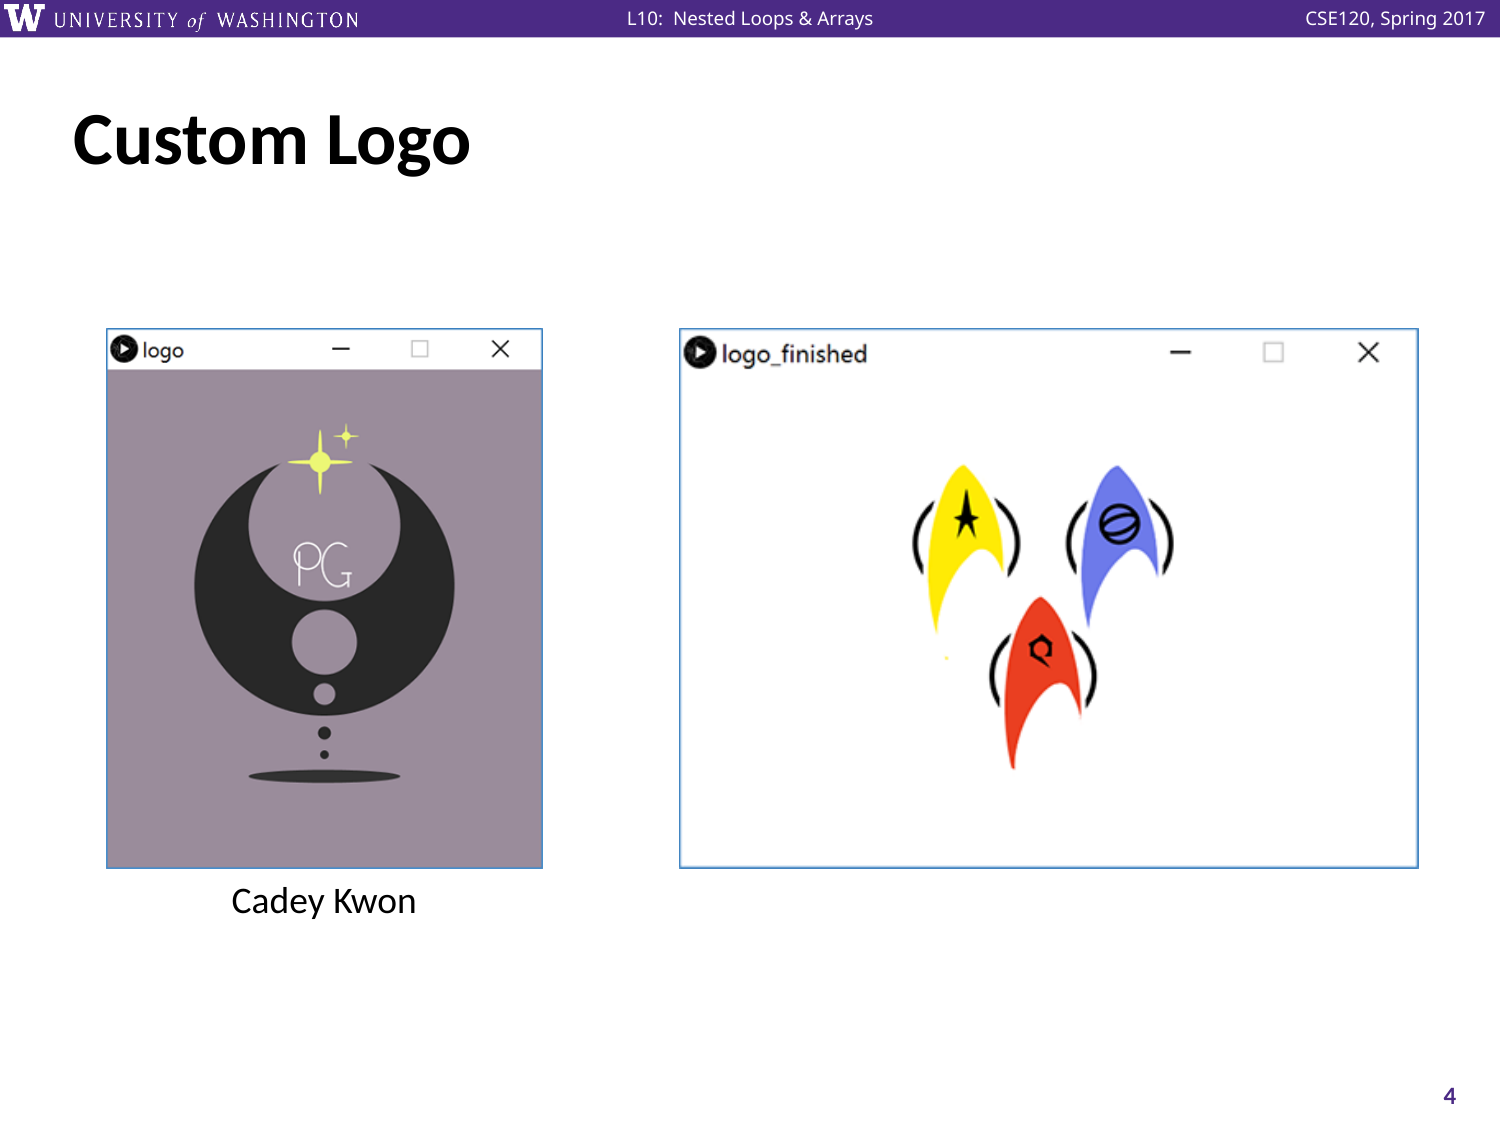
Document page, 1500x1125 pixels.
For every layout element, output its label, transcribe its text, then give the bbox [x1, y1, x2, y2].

title Custom Logo [58, 71, 1438, 198]
picture [679, 328, 1419, 869]
text_box Cadey Kwon [174, 877, 474, 929]
slide_number 4 [1400, 1065, 1500, 1125]
picture [106, 328, 543, 869]
picture [4, 4, 358, 32]
